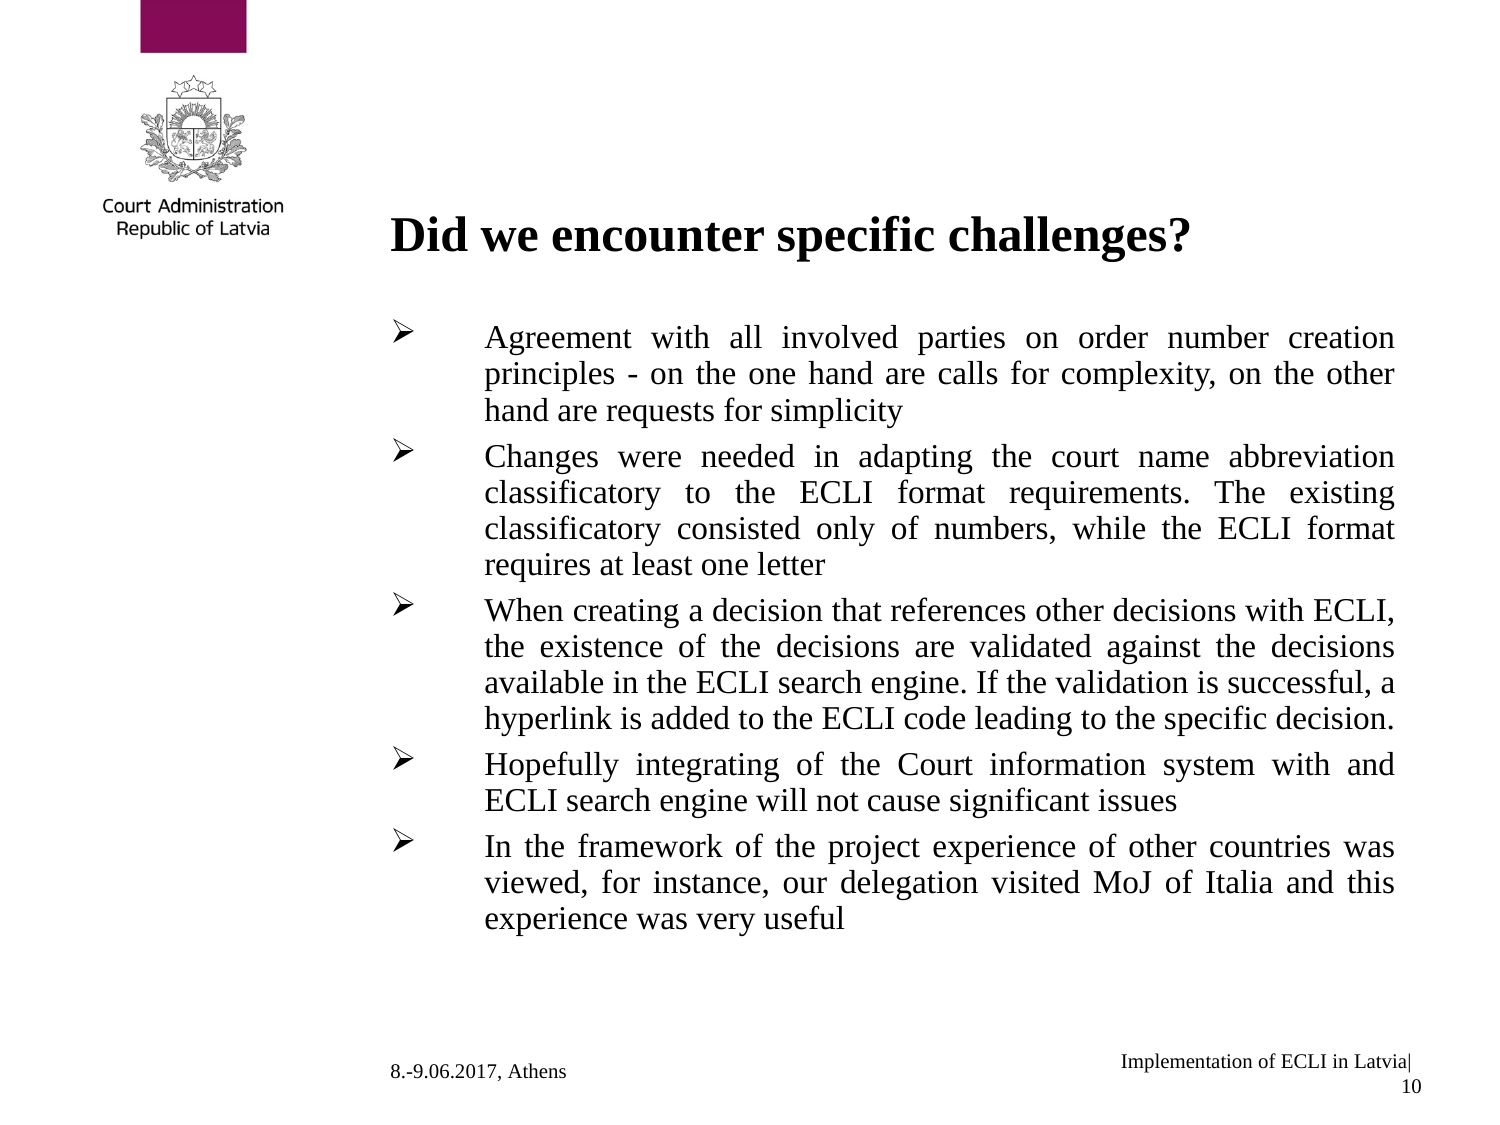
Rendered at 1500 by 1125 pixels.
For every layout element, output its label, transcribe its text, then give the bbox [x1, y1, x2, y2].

title Did we encounter specific challenges? [375, 112, 1413, 270]
subtitle Agreement with all involved parties on order number creation principles - on the one hand are calls for complexity, on the other hand are requests for simplicity Changes were needed in adapting the court name abbreviation classificatory to the ECLI format requirements. The existing classificatory consisted only of numbers, while the ECLI format requires at least one letter When creating a decision that references other decisions with ECLI, the existence of the decisions are validated against the decisions available in the ECLI search engine. If the validation is successful, a hyperlink is added to the ECLI code leading to the specific decision. Hopefully integrating of the Court information system with and ECLI search engine will not cause significant issues In the framework of the project experience of other countries was viewed, for instance, our delegation visited MoJ of Italia and this experience was very useful [375, 312, 1413, 1041]
picture [48, 0, 338, 322]
slide_number Implementation of ECLI in Latvia| 10 [1087, 1042, 1438, 1103]
text_box 8.-9.06.2017, Athens [375, 1040, 725, 1100]
